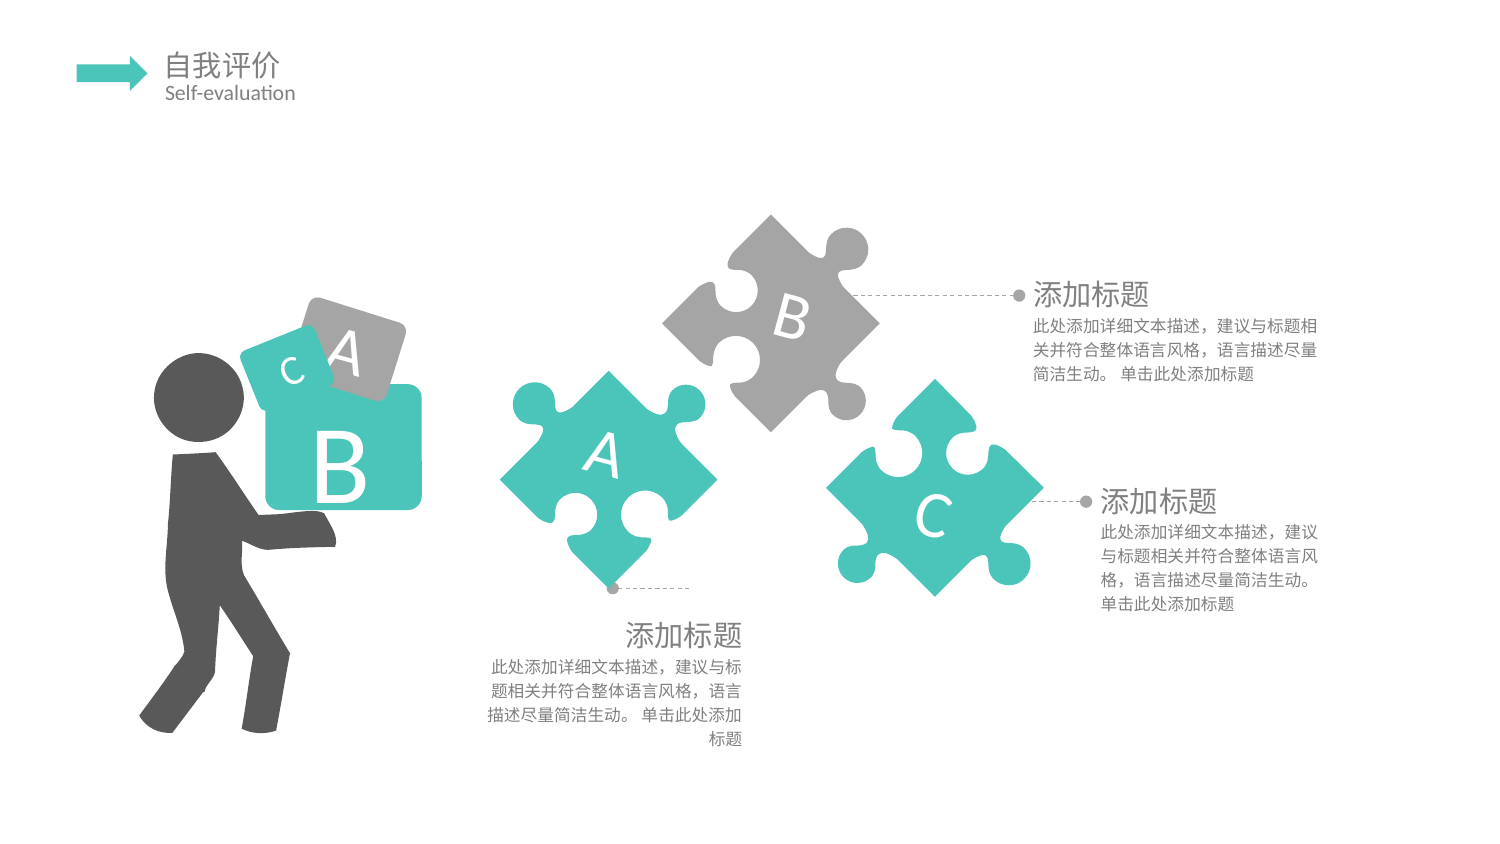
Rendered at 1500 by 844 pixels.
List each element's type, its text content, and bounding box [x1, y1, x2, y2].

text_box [506, 341, 712, 547]
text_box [138, 298, 422, 734]
text_box [1007, 289, 1025, 302]
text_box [704, 220, 910, 426]
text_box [832, 421, 1038, 627]
text_box 添加标题 [1025, 268, 1447, 319]
text_box 此处添加详细文本描述，建议与标题相关并符合整体语言风格，语言描述尽量简洁生动。 单击此处添加标题 [475, 645, 750, 757]
text_box [1074, 495, 1093, 508]
text_box [606, 583, 625, 595]
text_box 添加标题 [1093, 475, 1460, 526]
text_box 此处添加详细文本描述，建议与标题相关并符合整体语言风格，语言描述尽量简洁生动。 单击此处添加标题 [1093, 510, 1339, 622]
text_box 此处添加详细文本描述，建议与标题相关并符合整体语言风格，语言描述尽量简洁生动。 单击此处添加标题 [1025, 304, 1339, 391]
text_box 添加标题 [426, 610, 750, 661]
